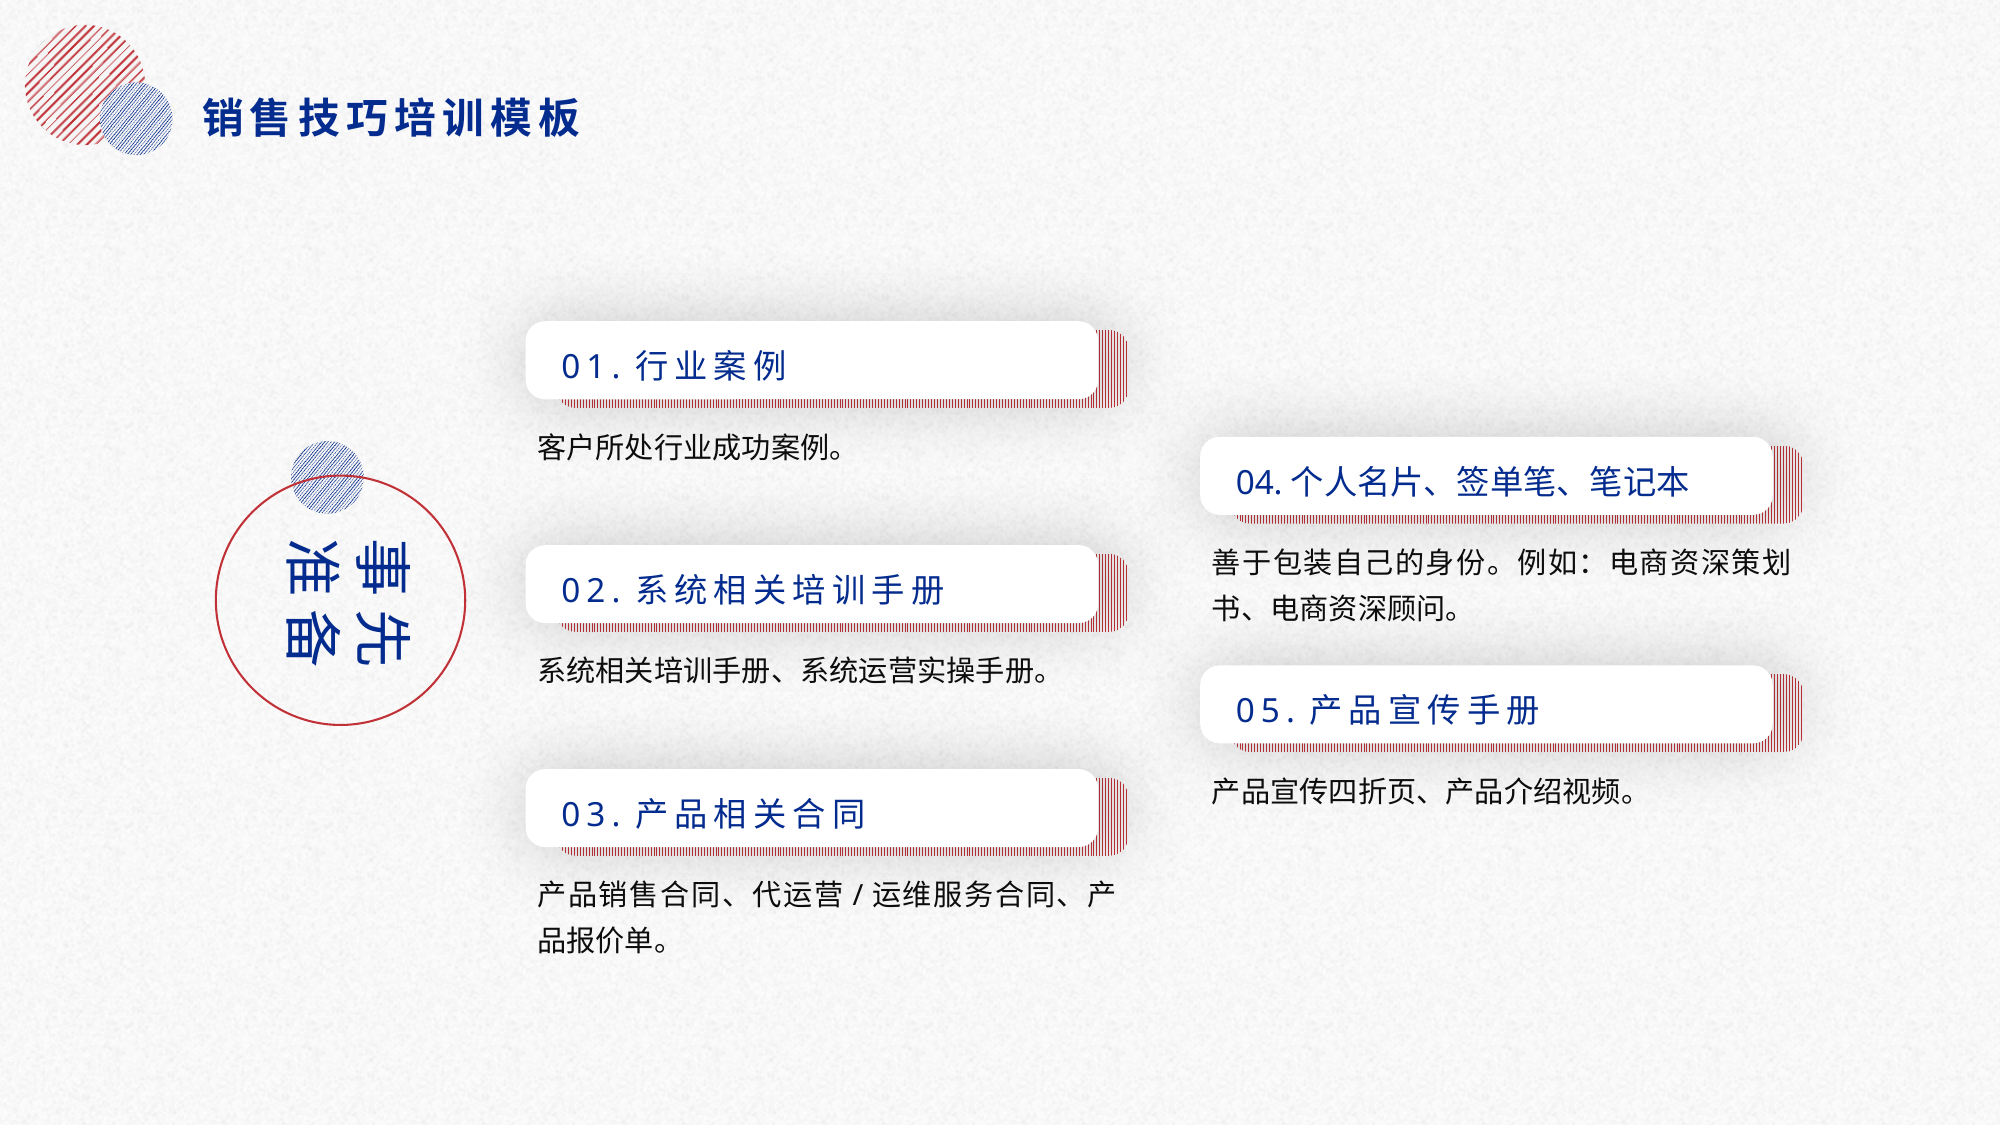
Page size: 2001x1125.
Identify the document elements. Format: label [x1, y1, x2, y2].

picture [24, 24, 173, 156]
picture [290, 440, 364, 475]
text_box [525, 545, 1345, 697]
text_box [525, 768, 1129, 921]
text_box [215, 475, 466, 725]
text_box [1200, 665, 2000, 817]
text_box [525, 321, 1345, 473]
text_box [1200, 436, 1804, 589]
